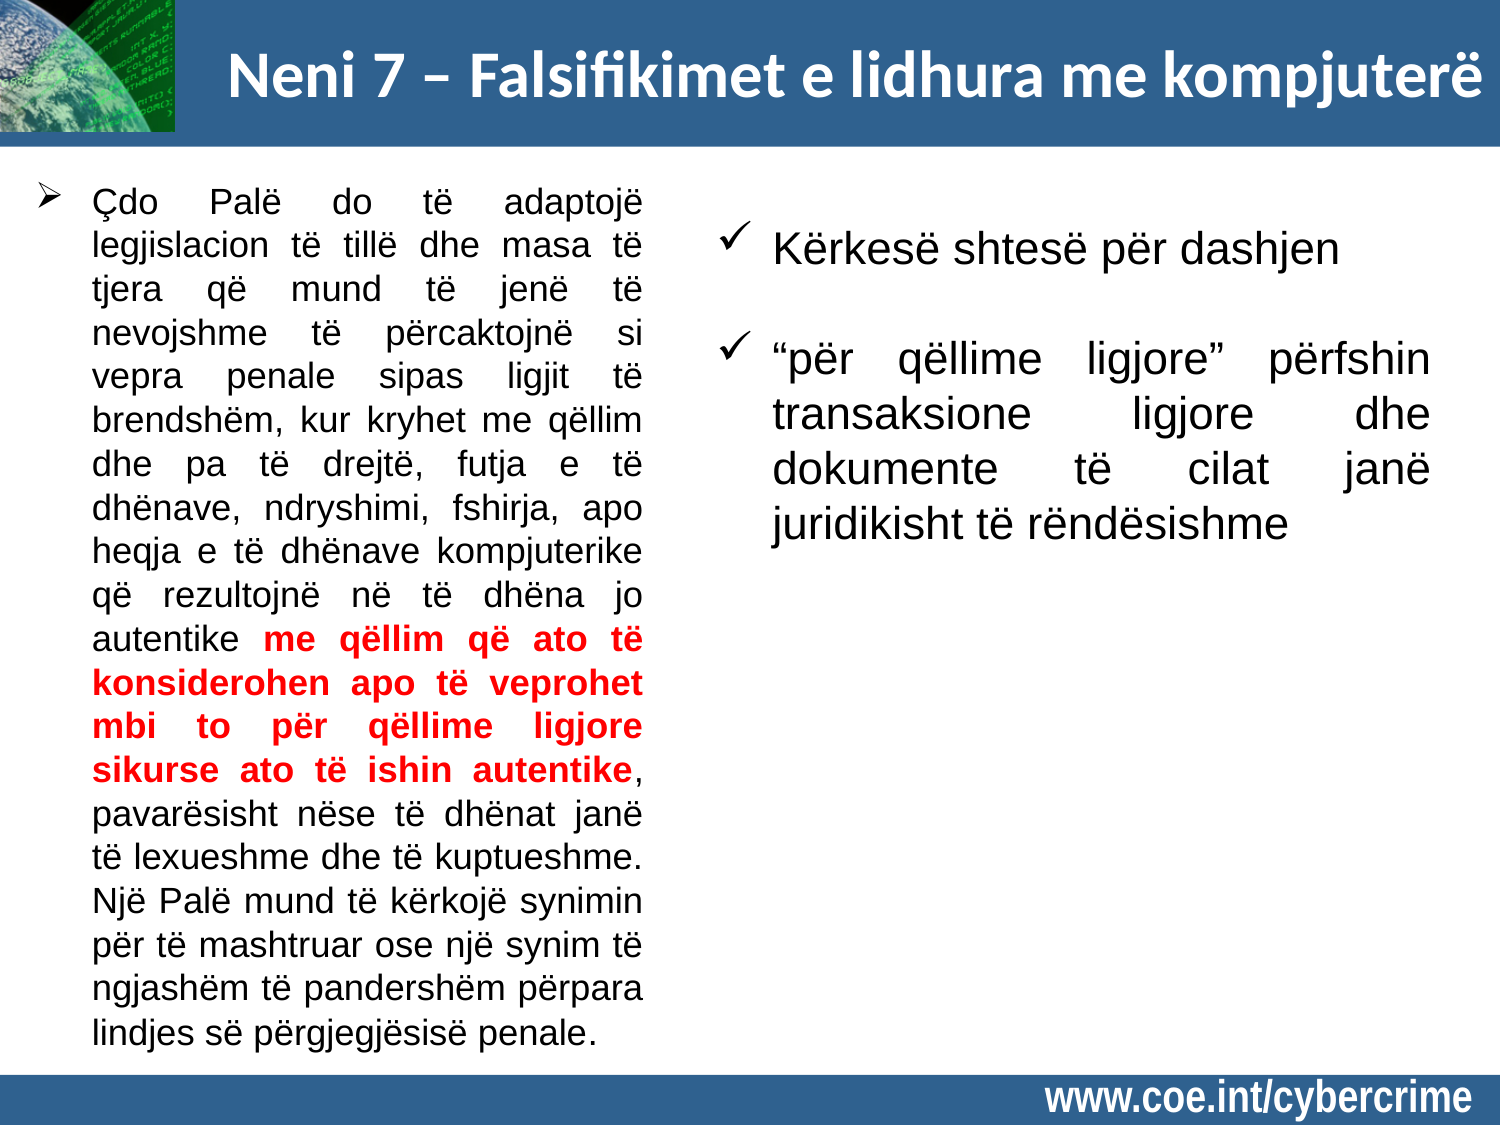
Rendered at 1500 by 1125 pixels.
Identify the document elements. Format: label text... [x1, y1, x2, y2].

text_box [0, 1073, 1030, 1125]
text_box Çdo Palë do të adaptojë legjislacion të tillë dhe masa të tjera që mund të jenë të nevojshme të përcaktojnë si vepra penale sipas ligjit të brendshëm, kur kryhet me qëllim dhe pa të drejtë, futja e të dhënave, ndryshimi, fshirja, apo heqja e të dhënave kompjuterike që rezultojnë në të dhëna jo autentike me qëllim që ato të konsiderohen apo të veprohet mbi to për qëllime ligjore sikurse ato të ishin autentike, pavarësisht nëse të dhënat janë të lexueshme dhe të kuptueshme. Një Palë mund të kërkojë synimin për të mashtruar ose një synim të ngjashëm të pandershëm përpara lindjes së përgjegjësisë penale. [20, 170, 659, 1061]
text_box www.coe.int/cybercrime [1030, 1059, 1500, 1125]
picture [0, 0, 175, 132]
text_box Neni 7 – Falsifikimet e lidhura me kompjuterë [0, 0, 1500, 149]
text_box Kërkesë shtesë për dashjen “për qëllime ligjore” përfshin transaksione ligjore dhe dokumente të cilat janë juridikisht të rëndësishme [701, 211, 1447, 556]
